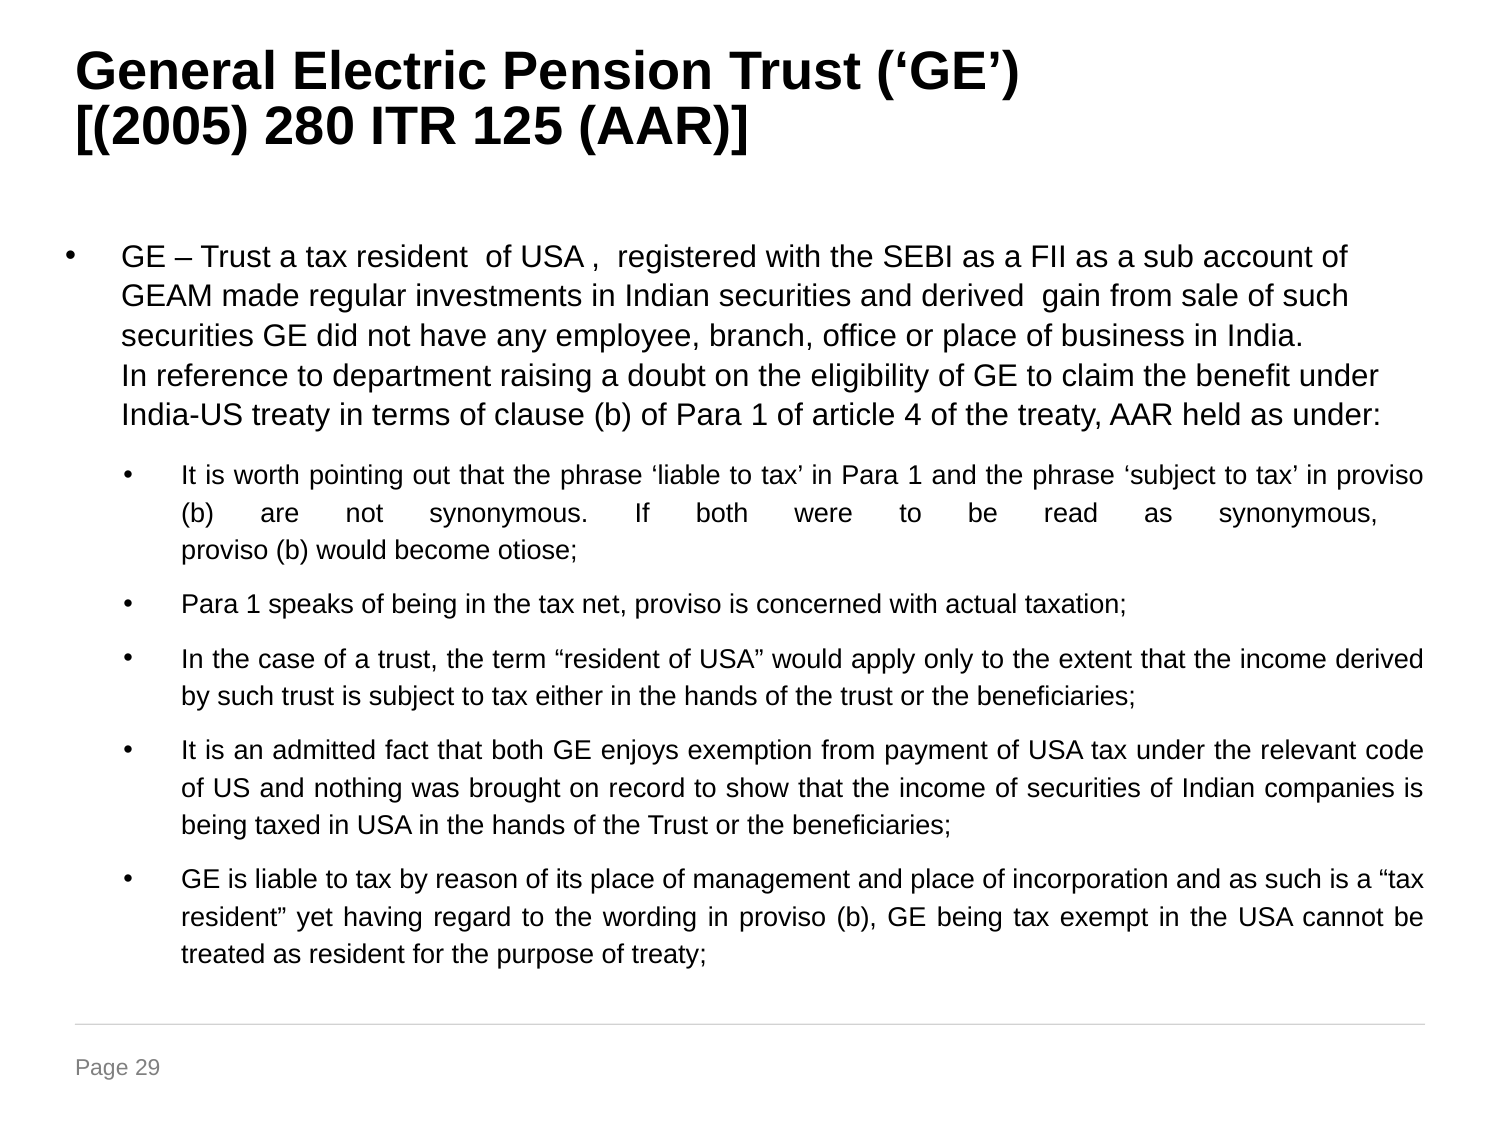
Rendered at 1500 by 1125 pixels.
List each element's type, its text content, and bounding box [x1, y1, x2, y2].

list GE – Trust a tax resident of USA , registered with the SEBI as a FII as a sub account of GEAM made regular investments in Indian securities and derived gain from sale of such securities GE did not have any employee, branch, office or place of business in India. In reference to department raising a doubt on the eligibility of GE to claim the benefit under India-US treaty in terms of clause (b) of Para 1 of article 4 of the treaty, AAR held as under: It is worth pointing out that the phrase ‘liable to tax’ in Para 1 and the phrase ‘subject to tax’ in proviso (b) are not synonymous. If both were to be read as synonymous, proviso (b) would become otiose; Para 1 speaks of being in the tax net, proviso is concerned with actual taxation; In the case of a trust, the term “resident of USA” would apply only to the extent that the income derived by such trust is subject to tax either in the hands of the trust or the beneficiaries; It is an admitted fact that both GE enjoys exemption from payment of USA tax under the relevant code of US and nothing was brought on record to show that the income of securities of Indian companies is being taxed in USA in the hands of the Trust or the beneficiaries; GE is liable to tax by reason of its place of management and place of incorporation and as such is a “tax resident” yet having regard to the wording in proviso (b), GE being tax exempt in the USA cannot be treated as resident for the purpose of treaty; [64, 234, 1424, 1012]
title General Electric Pension Trust (‘GE’) [(2005) 280 ITR 125 (AAR)] [75, 45, 1425, 187]
